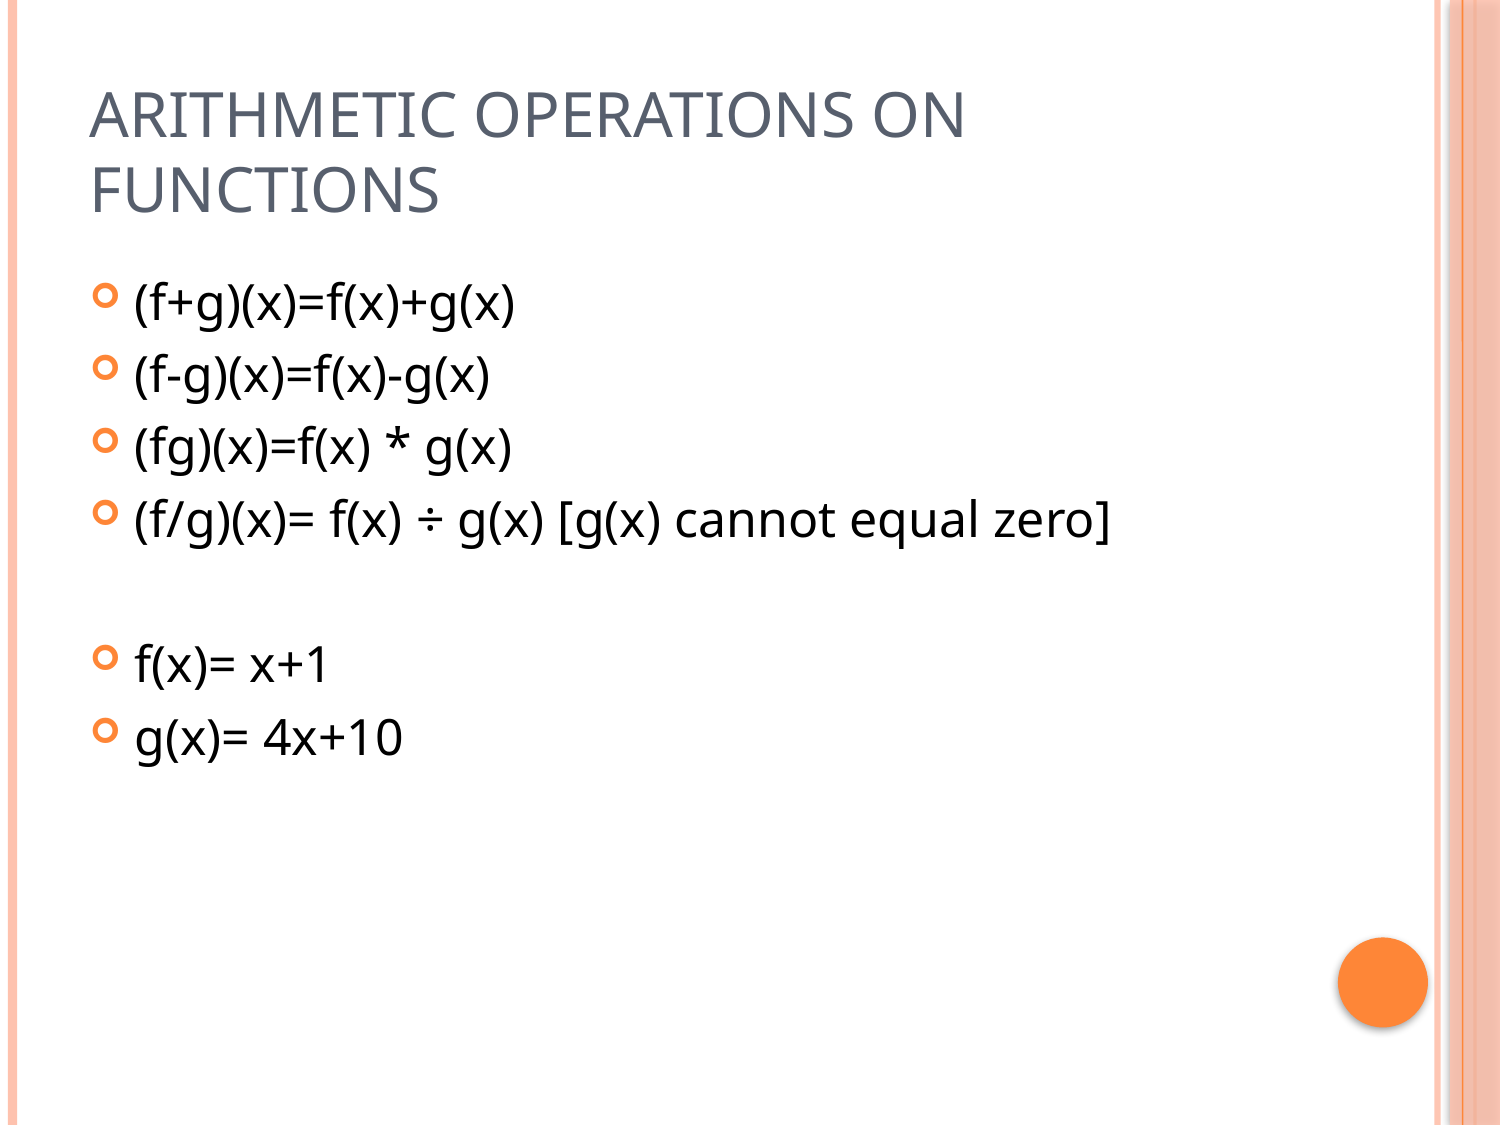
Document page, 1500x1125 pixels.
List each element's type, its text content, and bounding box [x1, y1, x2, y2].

title Arithmetic operations on Functions [75, 45, 1300, 233]
list (f+g)(x)=f(x)+g(x) (f-g)(x)=f(x)-g(x) (fg)(x)=f(x) * g(x) (f/g)(x)= f(x) ÷ g(x) [g(x) cannot equal zero] f(x)= x+1 g(x)= 4x+10 [75, 262, 1300, 1062]
